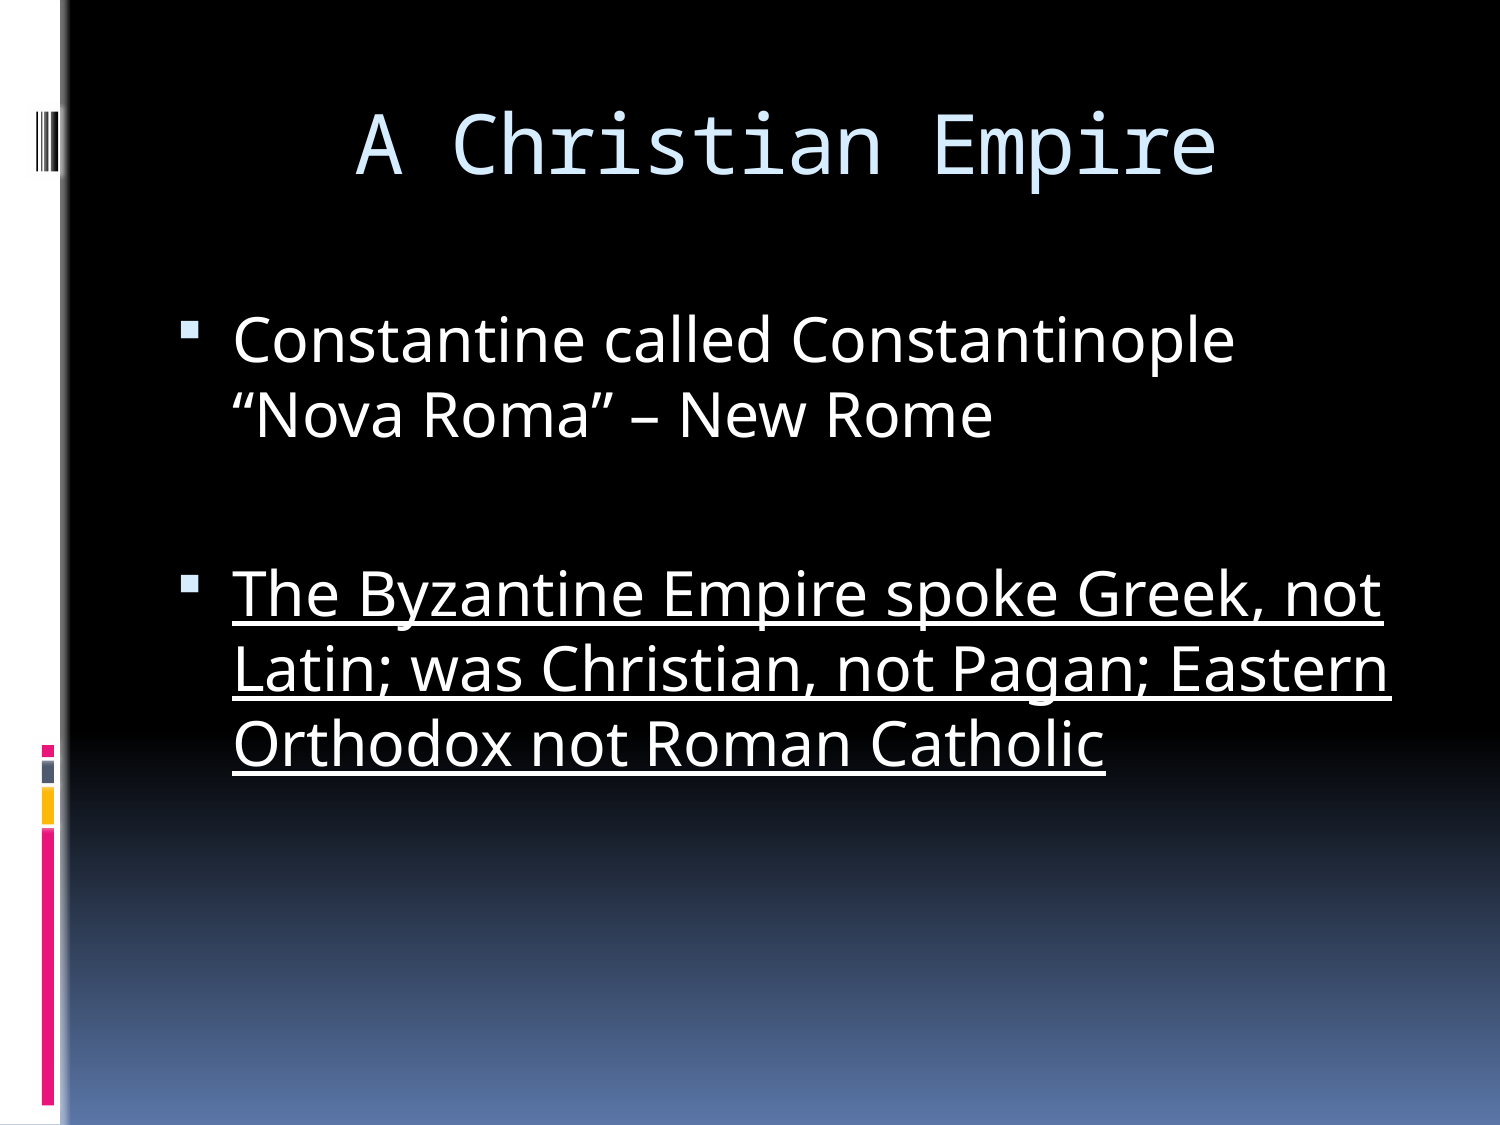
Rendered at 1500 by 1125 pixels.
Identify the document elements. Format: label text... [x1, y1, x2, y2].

list Constantine called Constantinople “Nova Roma” – New Rome The Byzantine Empire spoke Greek, not Latin; was Christian, not Pagan; Eastern Orthodox not Roman Catholic [150, 292, 1425, 1043]
title A Christian Empire [150, 83, 1425, 234]
